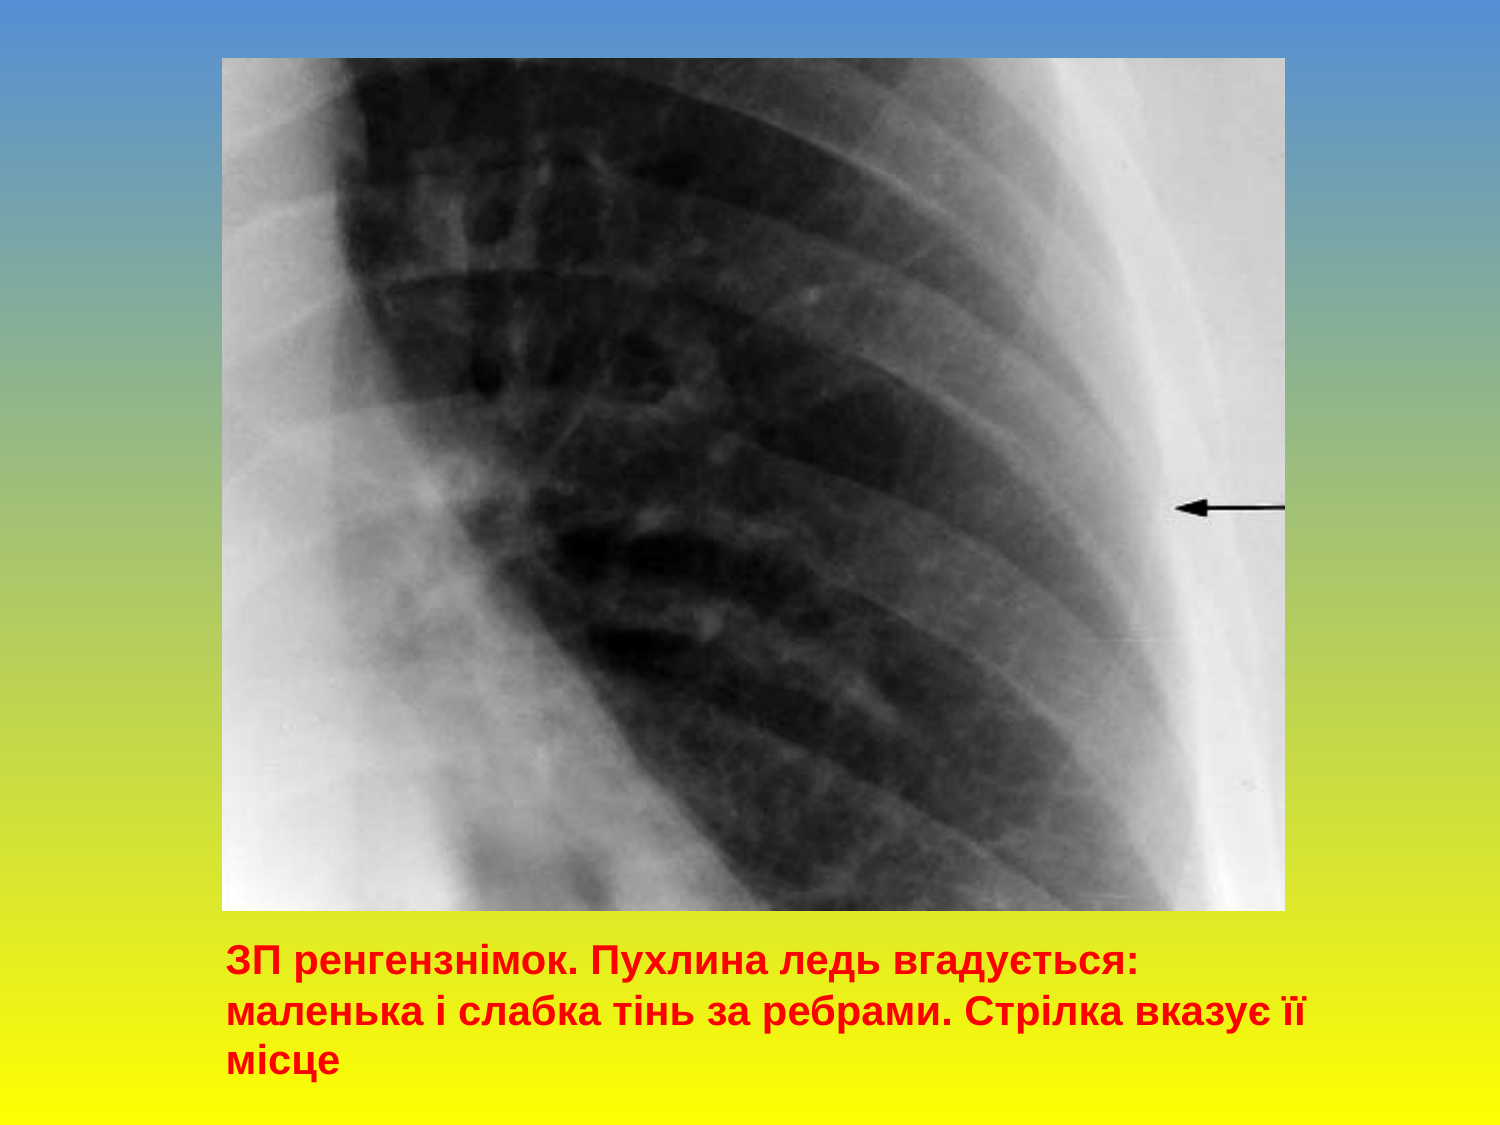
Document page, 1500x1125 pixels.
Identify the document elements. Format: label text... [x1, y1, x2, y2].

text_box ЗП ренгензнімок. Пухлина ледь вгадується: маленька і слабка тінь за ребрами. Стрілка вказує її місце [210, 925, 1325, 1091]
picture [222, 58, 1286, 911]
